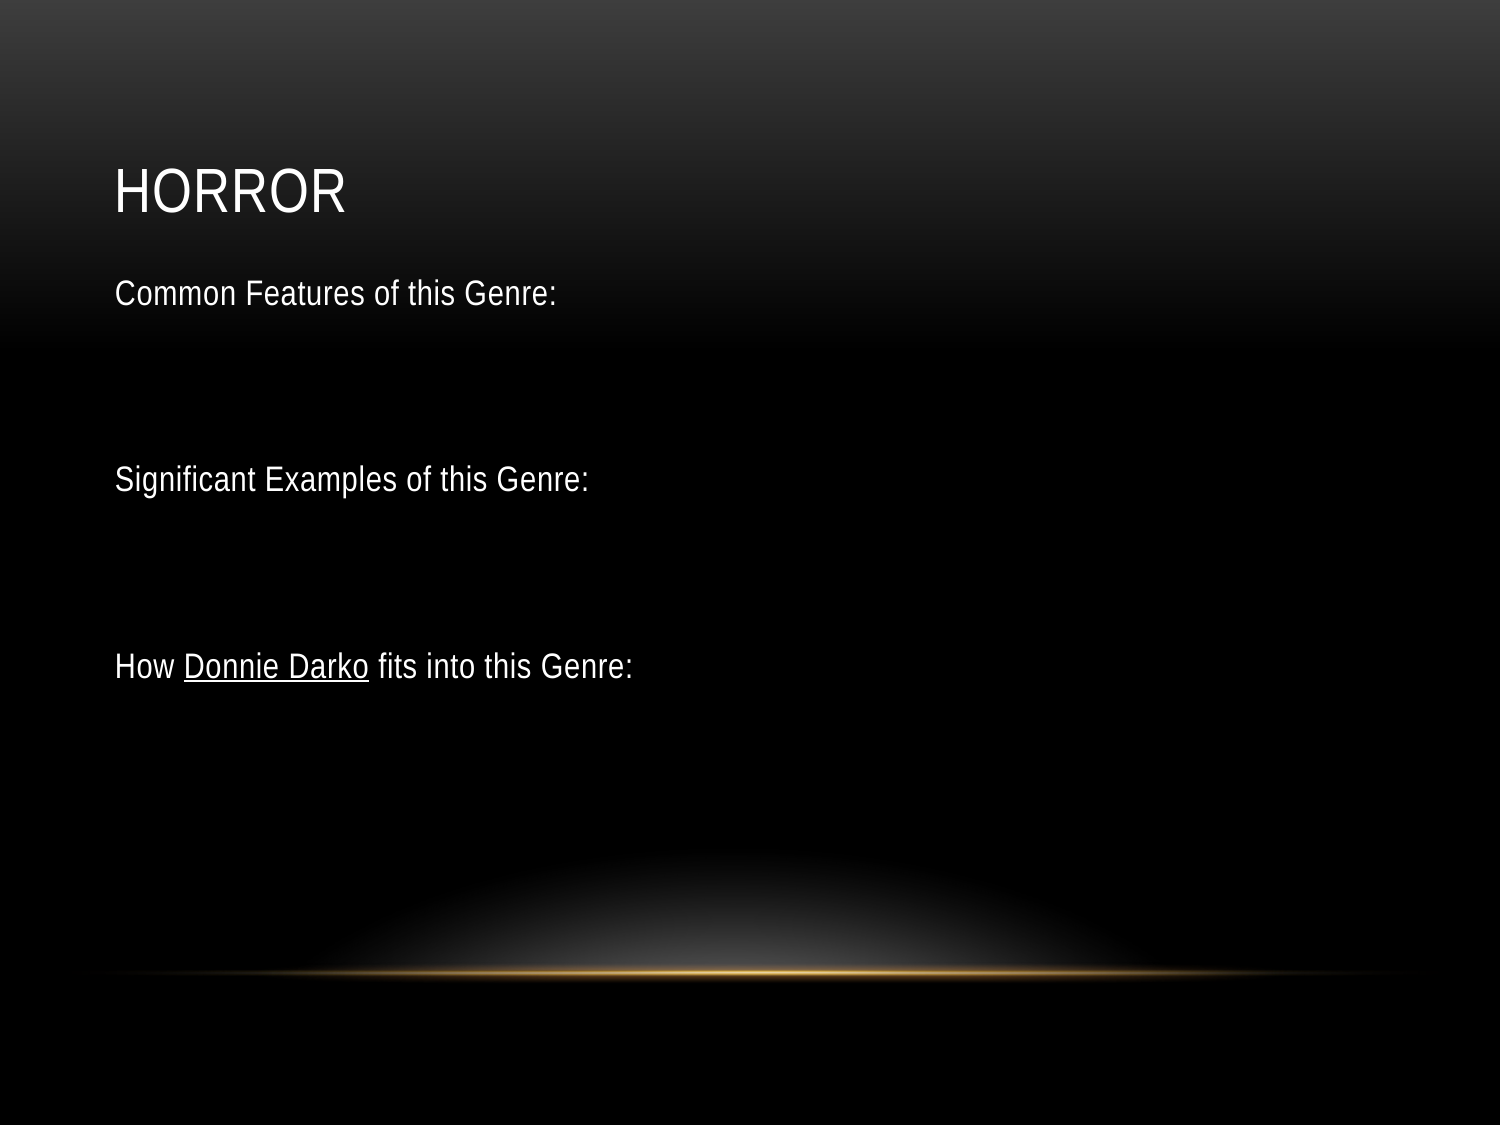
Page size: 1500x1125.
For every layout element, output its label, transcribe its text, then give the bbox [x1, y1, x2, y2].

picture [0, 0, 1500, 1125]
list Common Features of this Genre: Significant Examples of this Genre: How Donnie Darko fits into this Genre: [99, 262, 1400, 938]
title Horror [99, 45, 1400, 233]
